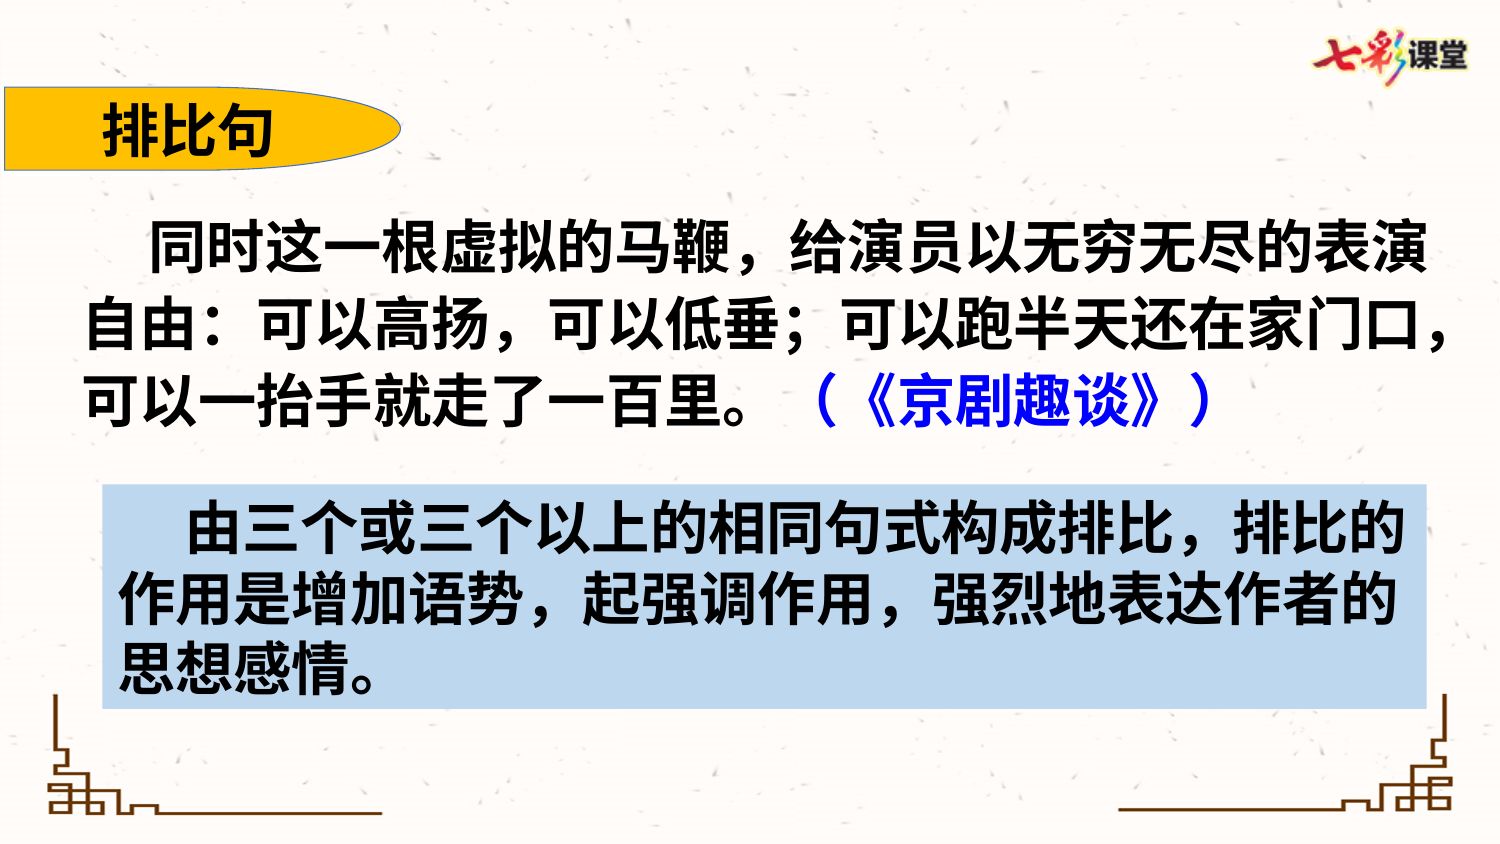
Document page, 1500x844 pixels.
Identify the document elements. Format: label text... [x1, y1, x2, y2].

picture [0, 0, 1500, 844]
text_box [4, 87, 401, 171]
text_box 由三个或三个以上的相同句式构成排比，排比的作用是增加语势，起强调作用，强烈地表达作者的思想感情。 [102, 484, 1427, 709]
text_box 同时这一根虚拟的马鞭，给演员以无穷无尽的表演自由：可以高扬，可以低垂；可以跑半天还在家门口，可以一抬手就走了一百里。（《京剧趣谈》） [67, 195, 1447, 442]
